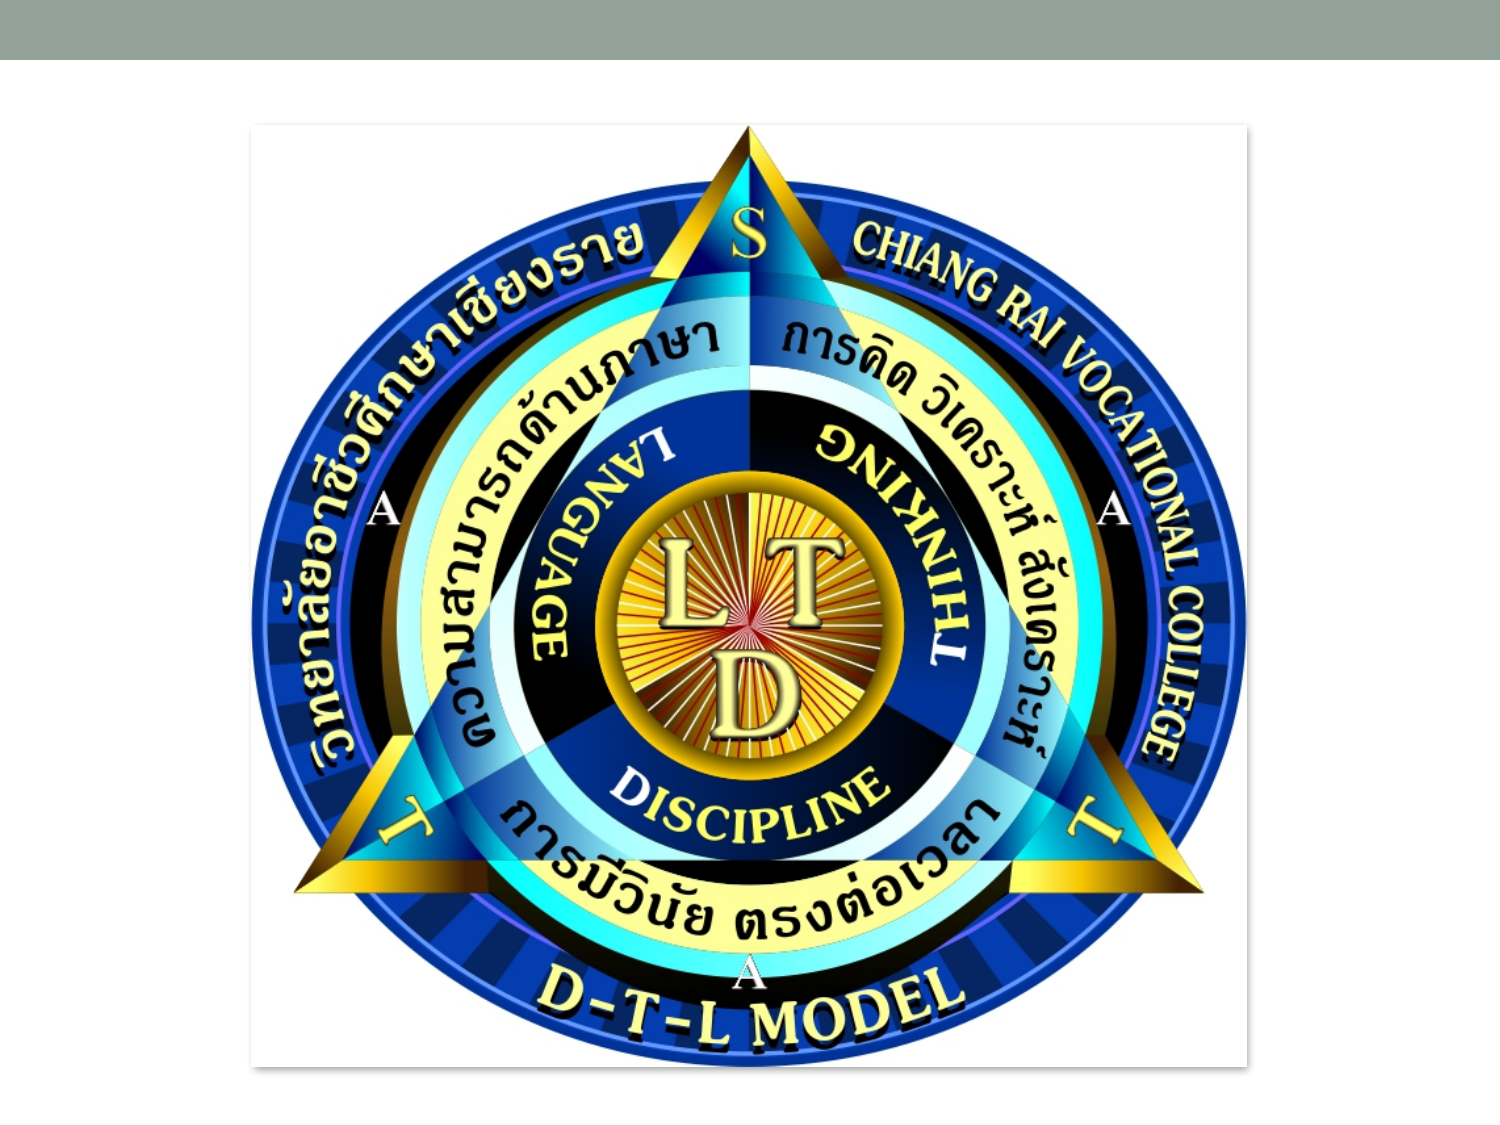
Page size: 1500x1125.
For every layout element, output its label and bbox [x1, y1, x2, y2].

picture [251, 125, 1247, 1067]
